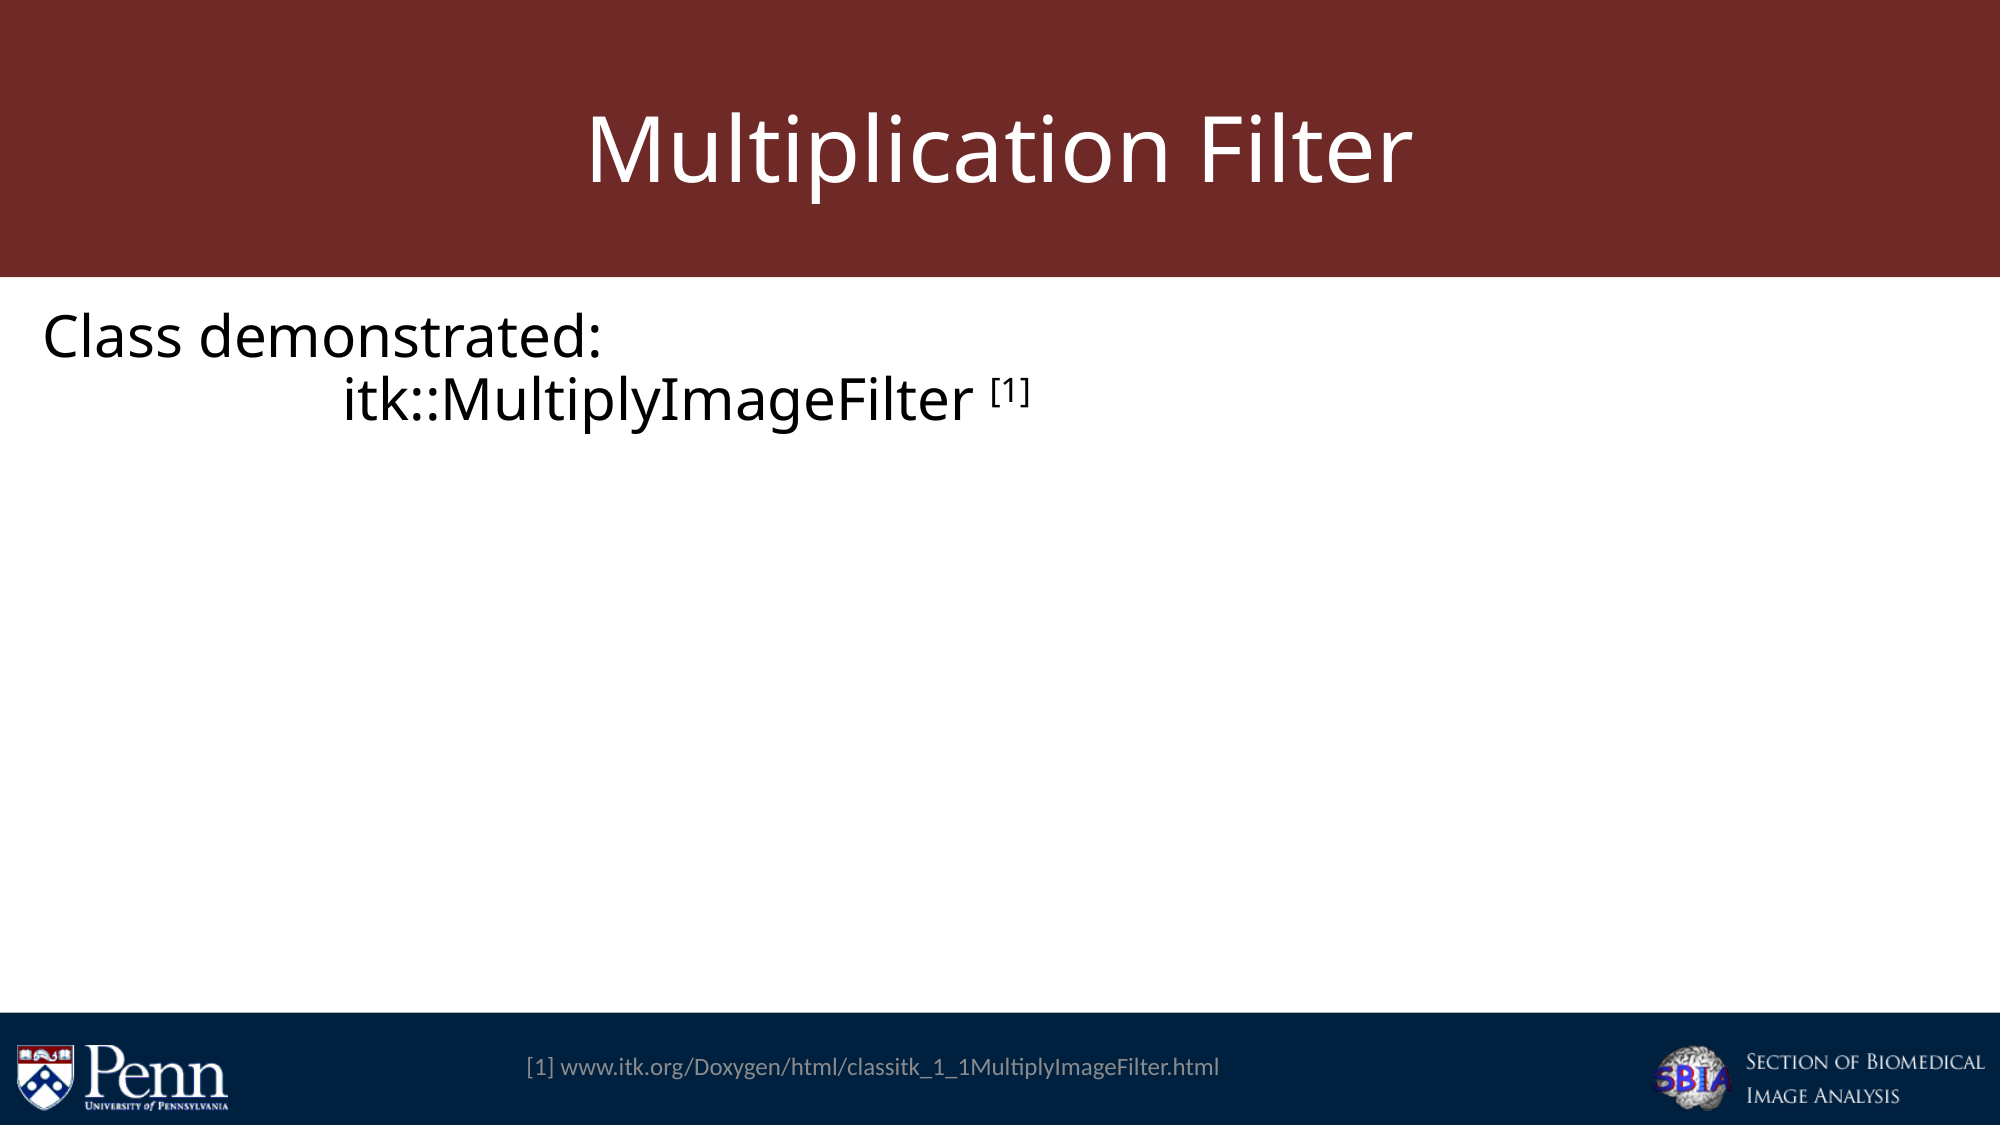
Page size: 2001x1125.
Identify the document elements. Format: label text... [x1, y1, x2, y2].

picture [17, 1045, 228, 1111]
footer [1] www.itk.org/Doxygen/html/classitk_1_1MultiplyImageFilter.html [262, 1035, 1485, 1096]
title Multiplication Filter [27, 30, 1973, 275]
list Class demonstrated: itk::MultiplyImageFilter [1] [27, 299, 1973, 1009]
picture [1652, 1044, 1985, 1112]
